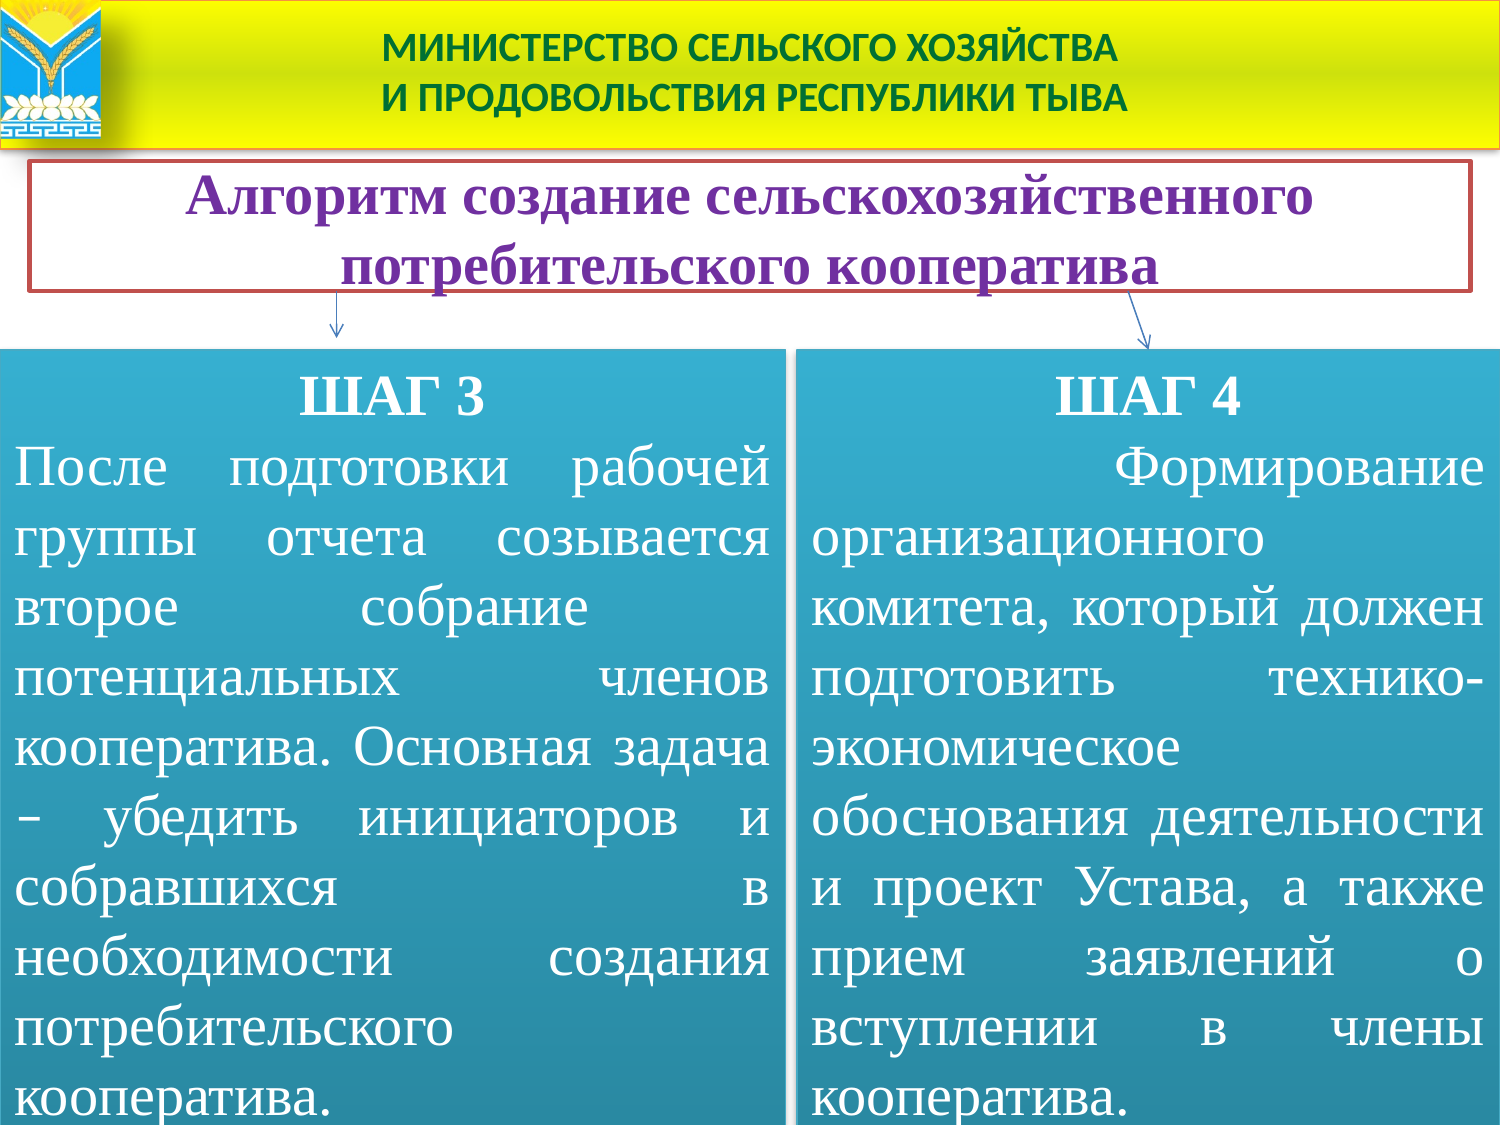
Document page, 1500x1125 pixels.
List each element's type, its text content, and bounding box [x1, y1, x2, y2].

text_box ШАГ 4 Формирование организационного комитета, который должен подготовить технико-экономическое обоснования деятельности и проект Устава, а также прием заявлений о вступлении в члены кооператива. [796, 349, 1500, 1125]
text_box ШАГ 3 После подготовки рабочей группы отчета созывается второе собрание потенциальных членов кооператива. Основная задача – убедить инициаторов и собравшихся в необходимости создания потребительского кооператива. [0, 349, 786, 1125]
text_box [1127, 290, 1149, 350]
text_box МИНИСТЕРСТВО СЕЛЬСКОГО ХОЗЯЙСТВА И ПРОДОВОЛЬСТВИЯ РЕСПУБЛИКИ ТЫВА [103, 0, 1500, 150]
picture [0, 0, 101, 139]
text_box Алгоритм создание сельскохозяйственного потребительского кооператива [27, 159, 1473, 293]
